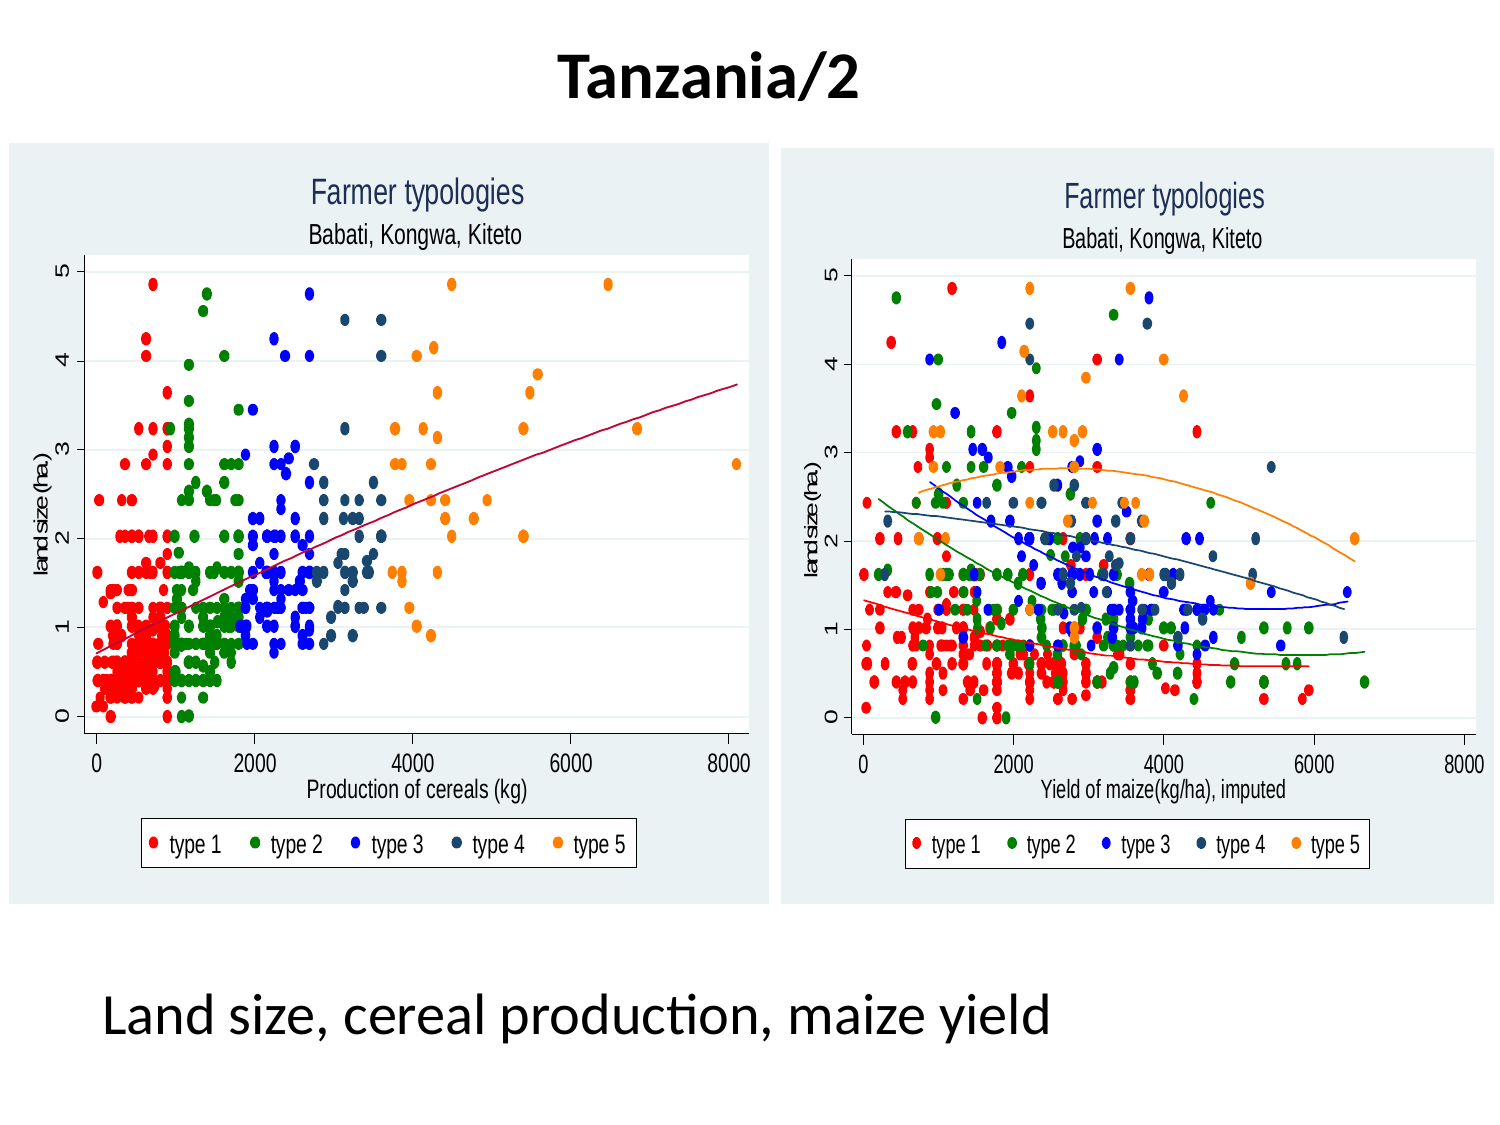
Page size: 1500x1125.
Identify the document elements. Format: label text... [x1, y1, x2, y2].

picture [2, 134, 1500, 913]
text_box Land size, cereal production, maize yield [87, 968, 1408, 1054]
text_box Tanzania/2 [7, 24, 1408, 138]
